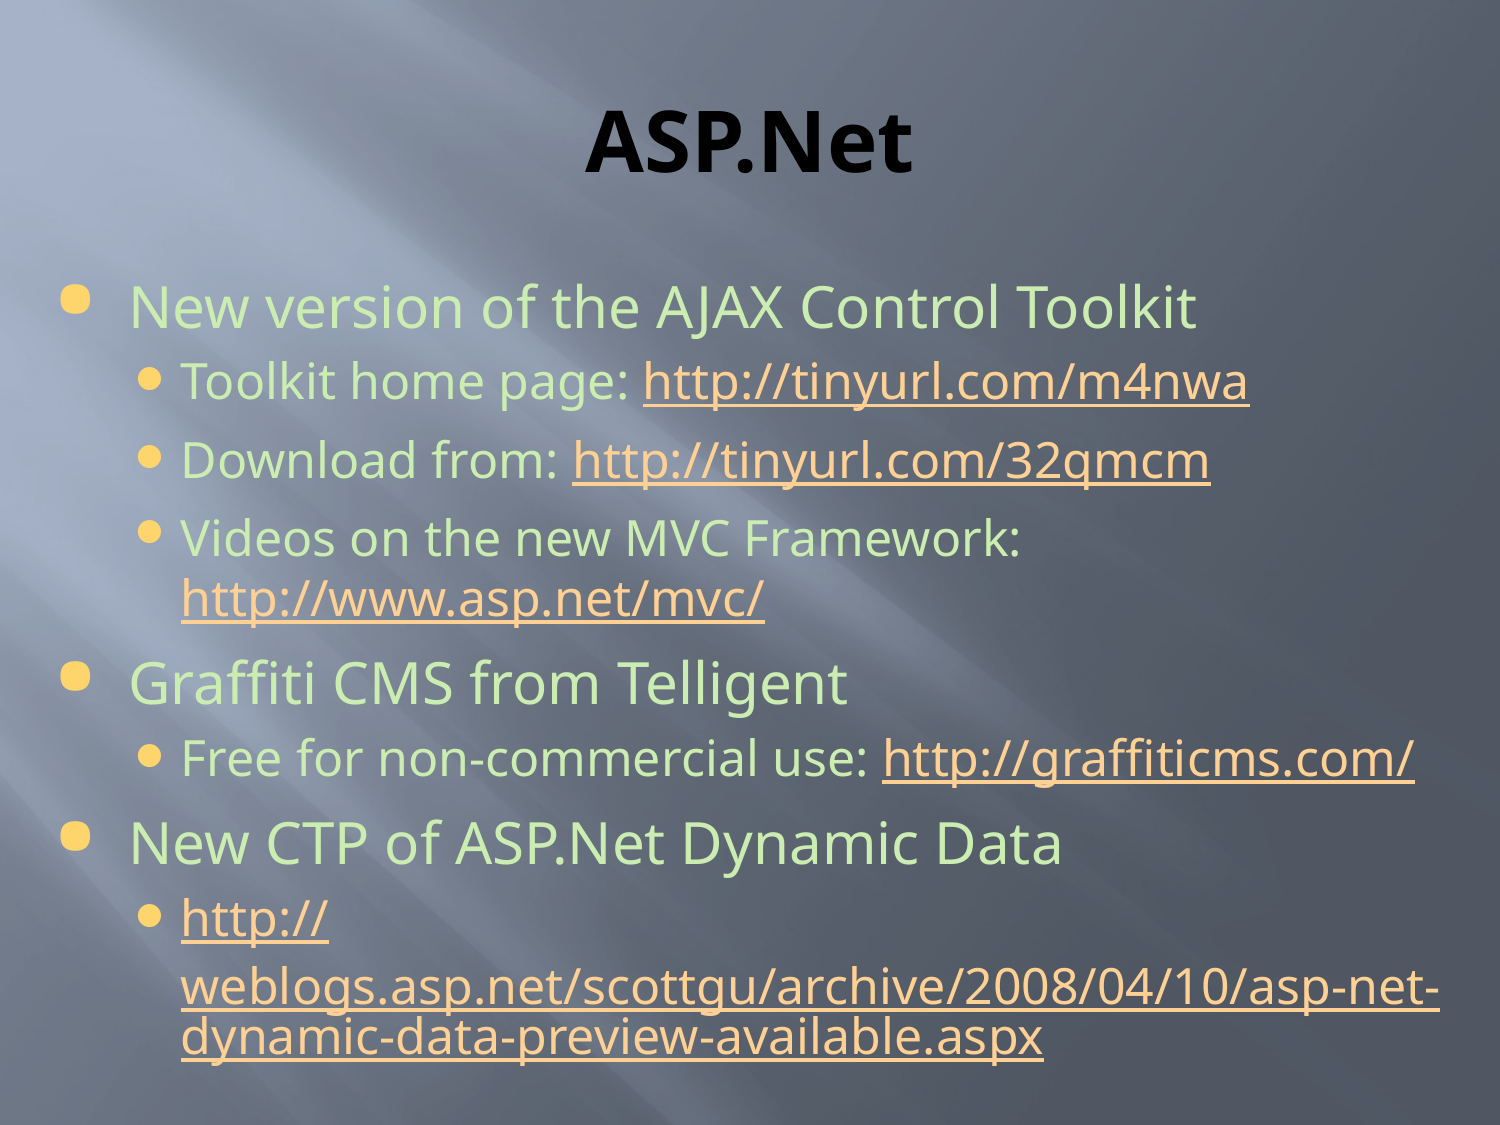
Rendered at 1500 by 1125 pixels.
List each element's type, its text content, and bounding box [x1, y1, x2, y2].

title ASP.Net [75, 45, 1425, 233]
list New version of the AJAX Control Toolkit Toolkit home page: http://tinyurl.com/m4nwa Download from: http://tinyurl.com/32qmcm Videos on the new MVC Framework: http://www.asp.net/mvc/ Graffiti CMS from Telligent Free for non-commercial use: http://graffiticms.com/ New CTP of ASP.Net Dynamic Data http://weblogs.asp.net/scottgu/archive/2008/04/10/asp-net-dynamic-data-preview-available.aspx [23, 262, 1477, 1102]
